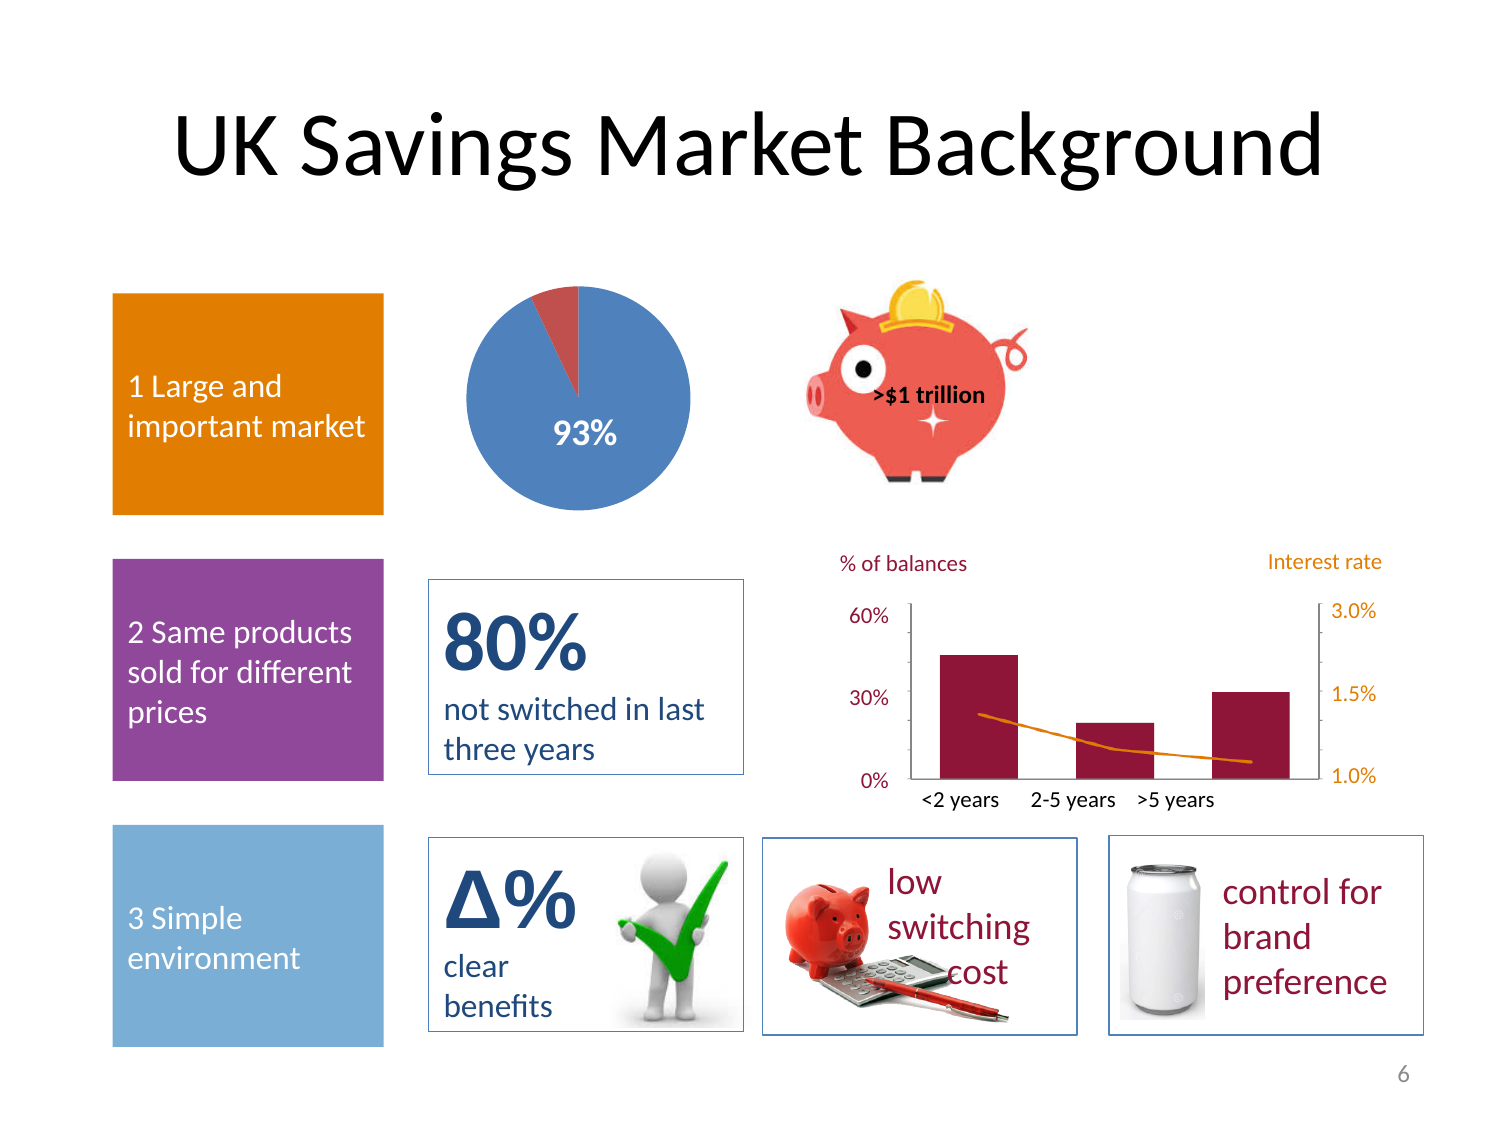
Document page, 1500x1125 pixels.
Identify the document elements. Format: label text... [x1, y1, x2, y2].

text_box 1 Large and important market [110, 291, 386, 517]
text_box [782, 538, 1470, 821]
text_box control for brand preference [1207, 859, 1439, 1010]
text_box 80% not switched in last three years [428, 579, 744, 775]
slide_number 6 [1074, 1042, 1425, 1103]
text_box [444, 281, 713, 516]
text_box [1014, 1000, 1079, 1037]
text_box [1107, 833, 1426, 1037]
text_box [760, 836, 1079, 849]
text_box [804, 252, 1030, 504]
text_box 3 Simple environment [110, 823, 386, 1049]
picture [1120, 860, 1205, 1020]
text_box Δ% clear benefits [428, 837, 744, 1032]
text_box 2 Same products sold for different prices [110, 557, 386, 783]
title UK Savings Market Background [75, 45, 1425, 233]
text_box low switching cost [877, 849, 1088, 1000]
picture [466, 843, 1012, 1032]
